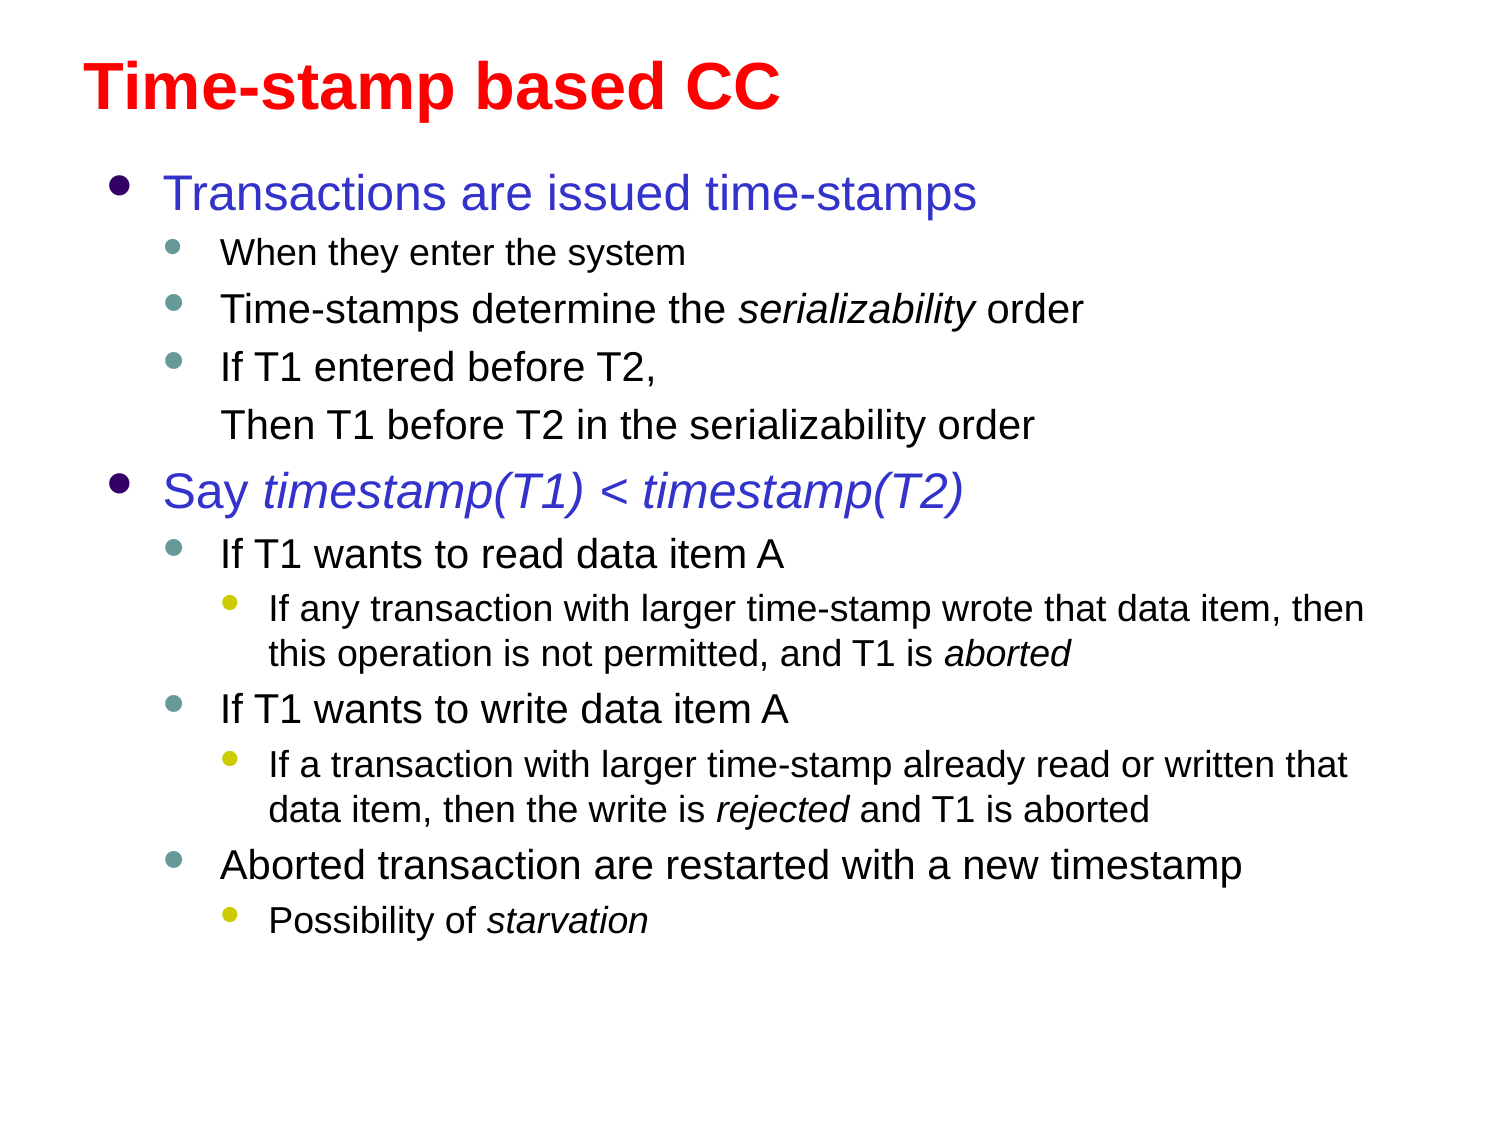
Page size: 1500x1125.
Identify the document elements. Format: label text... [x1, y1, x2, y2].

list Transactions are issued time-stamps When they enter the system Time-stamps determine the serializability order If T1 entered before T2, Then T1 before T2 in the serializability order Say timestamp(T1) < timestamp(T2) If T1 wants to read data item A If any transaction with larger time-stamp wrote that data item, then this operation is not permitted, and T1 is aborted If T1 wants to write data item A If a transaction with larger time-stamp already read or written that data item, then the write is rejected and T1 is aborted Aborted transaction are restarted with a new timestamp Possibility of starvation [91, 152, 1382, 985]
title Time-stamp based CC [68, 0, 1461, 131]
